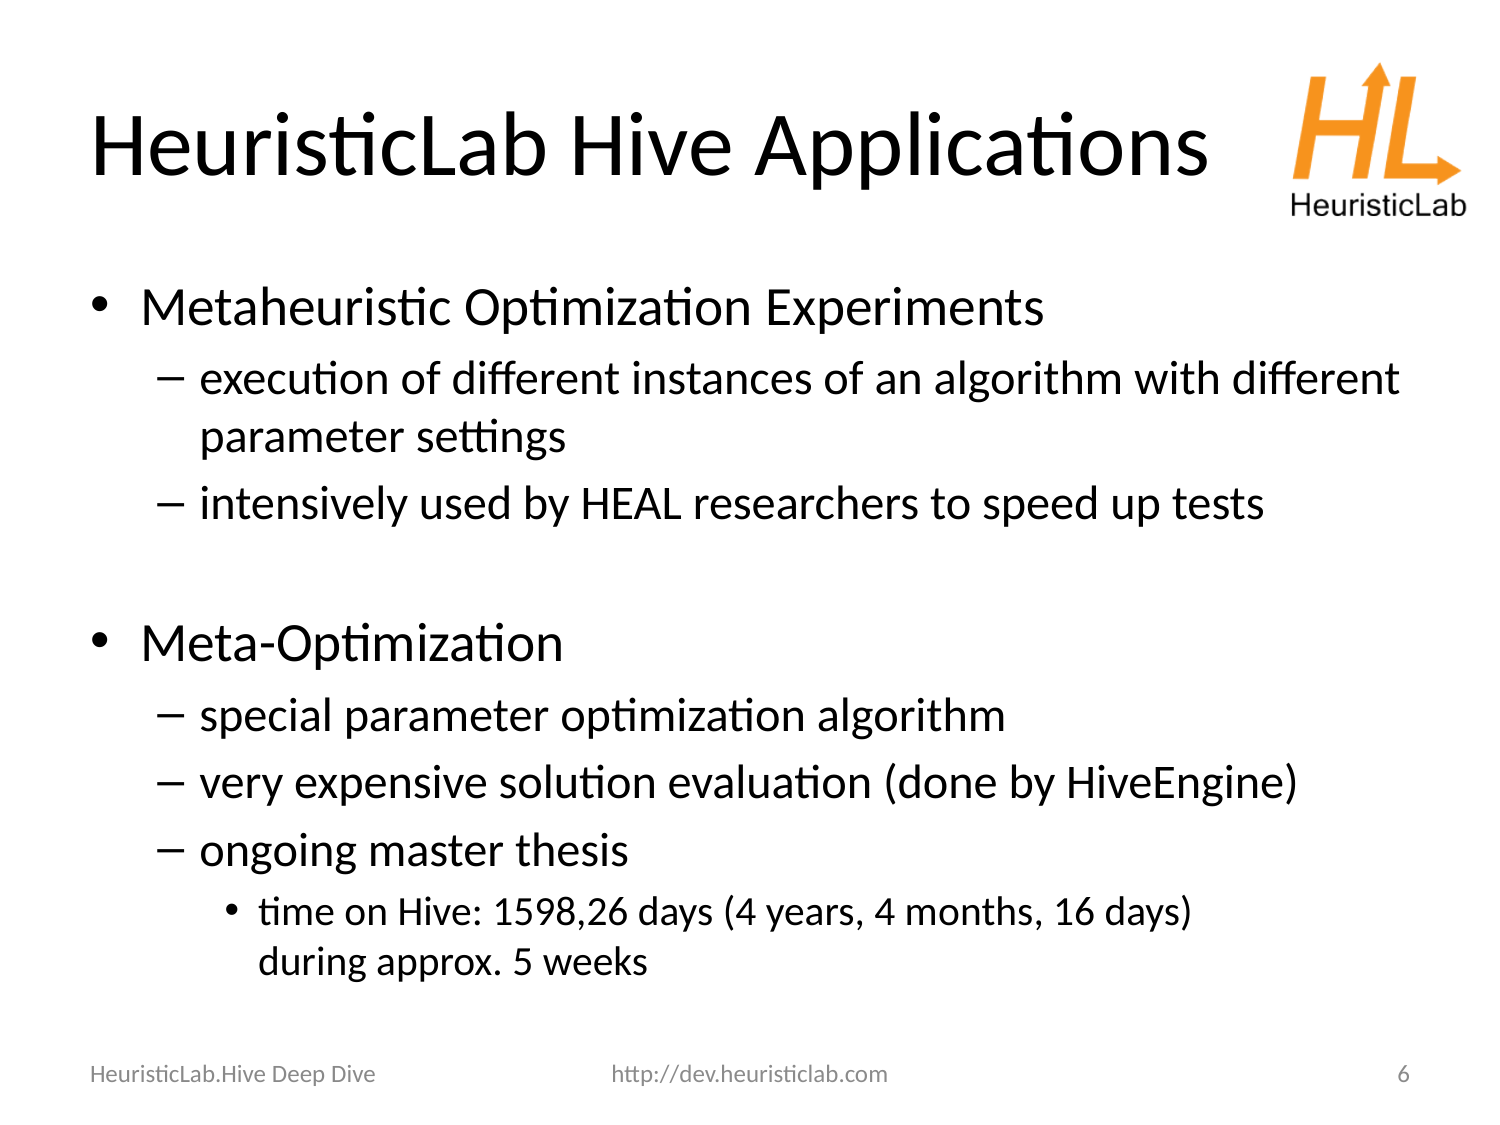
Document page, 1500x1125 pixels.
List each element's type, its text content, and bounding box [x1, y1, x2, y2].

slide_number 6 [1074, 1042, 1425, 1103]
picture [1281, 27, 1474, 244]
slide_number HeuristicLab.Hive Deep Dive [75, 1042, 425, 1103]
title HeuristicLab Hive Applications [74, 44, 1282, 233]
footer http://dev.heuristiclab.com [512, 1042, 988, 1103]
list Metaheuristic Optimization Experiments execution of different instances of an algorithm with different parameter settings intensively used by HEAL researchers to speed up tests Meta-Optimization special parameter optimization algorithm very expensive solution evaluation (done by HiveEngine) ongoing master thesis time on Hive: 1598,26 days (4 years, 4 months, 16 days) during approx. 5 weeks [74, 262, 1426, 1006]
